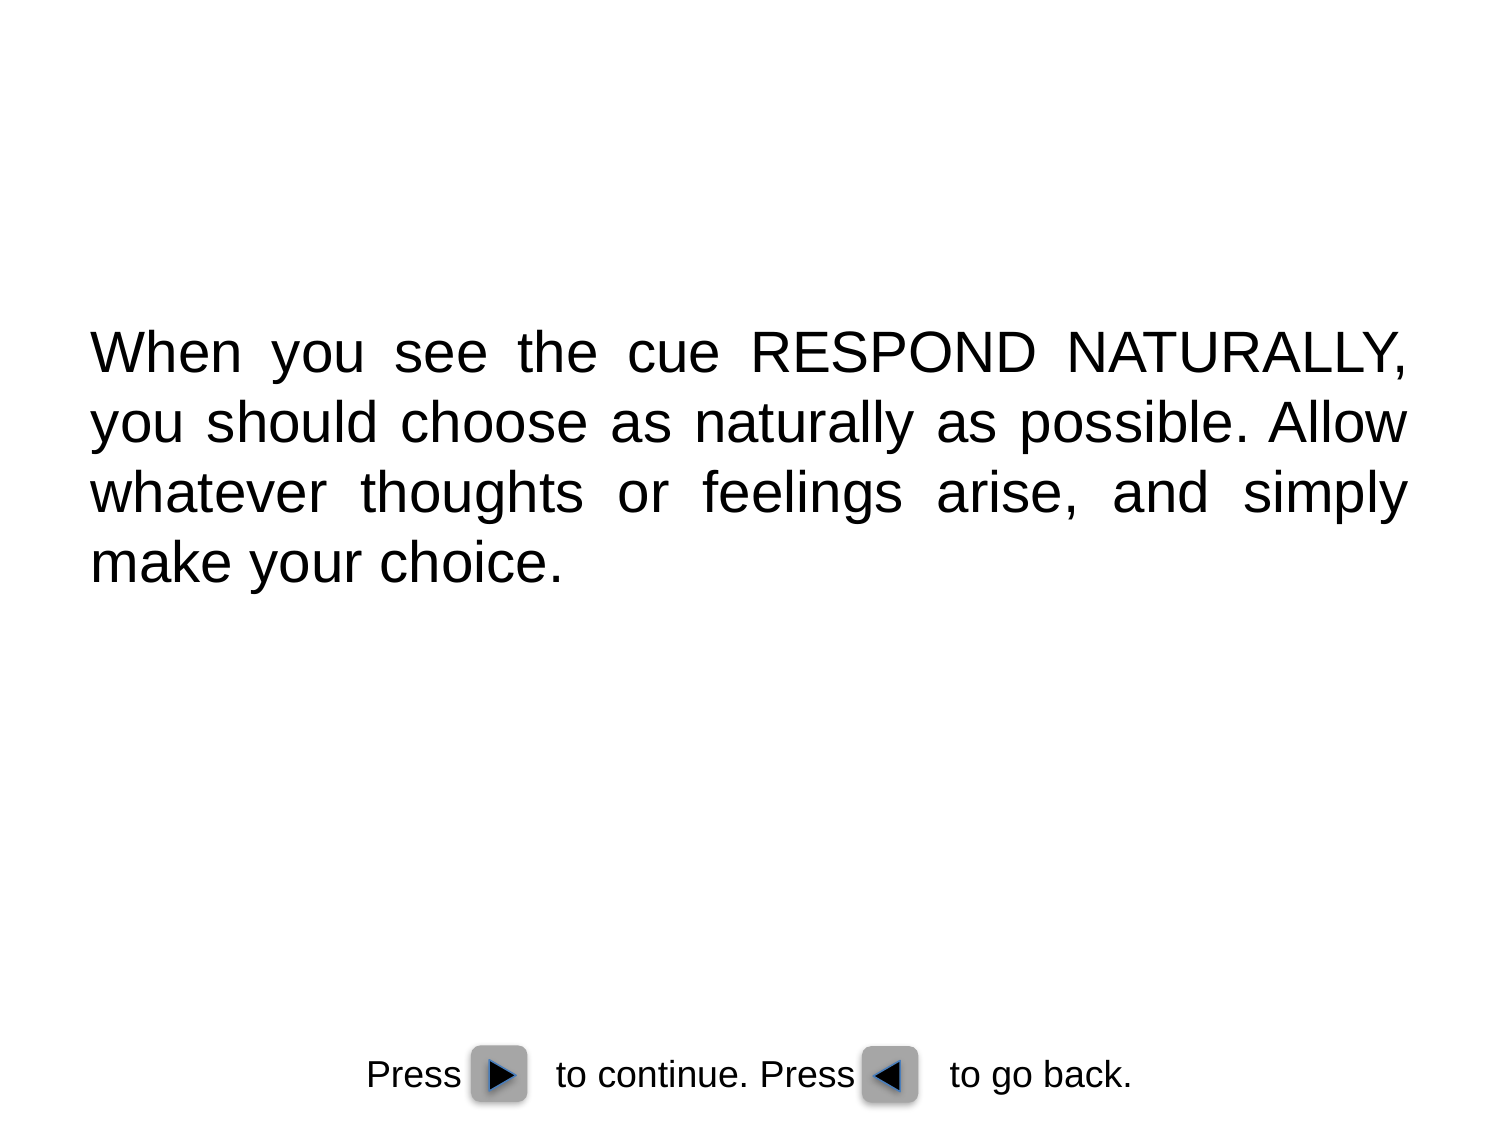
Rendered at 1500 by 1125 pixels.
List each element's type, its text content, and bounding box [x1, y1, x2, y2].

list When you see the cue RESPOND NATURALLY, you should choose as naturally as possible. Allow whatever thoughts or feelings arise, and simply make your choice. [75, 62, 1425, 1005]
